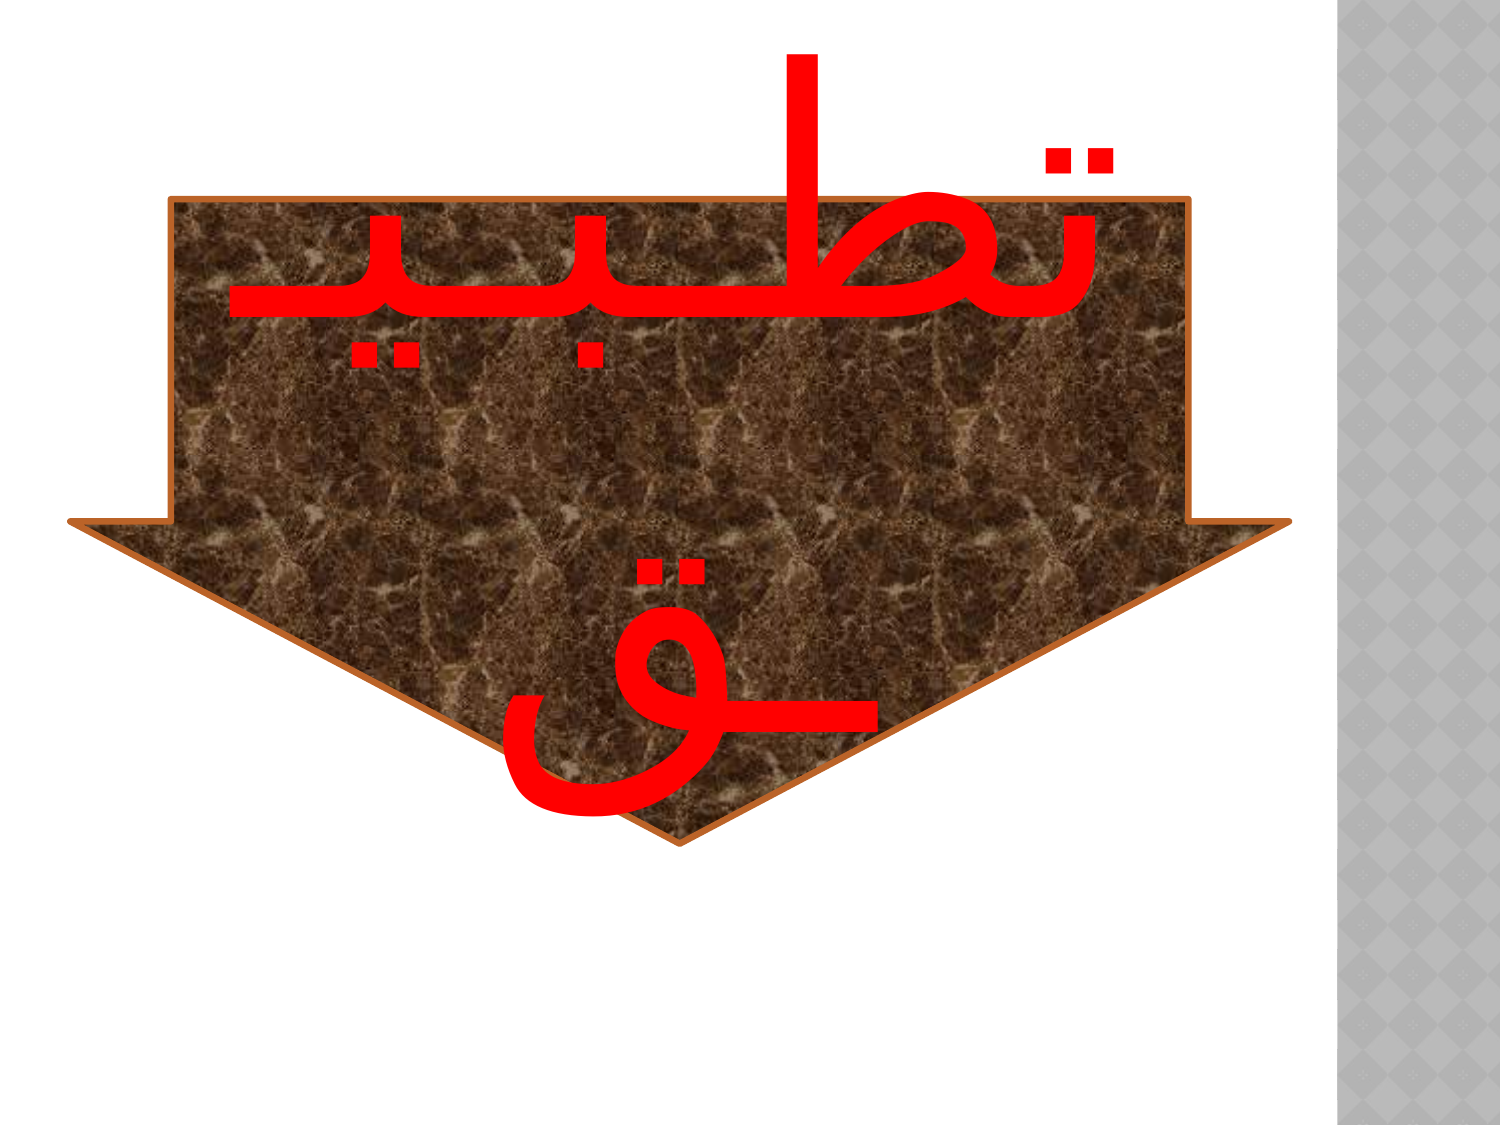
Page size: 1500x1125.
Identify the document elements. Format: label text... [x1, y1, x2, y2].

text_box تطـبـيــق [67, 195, 1293, 847]
